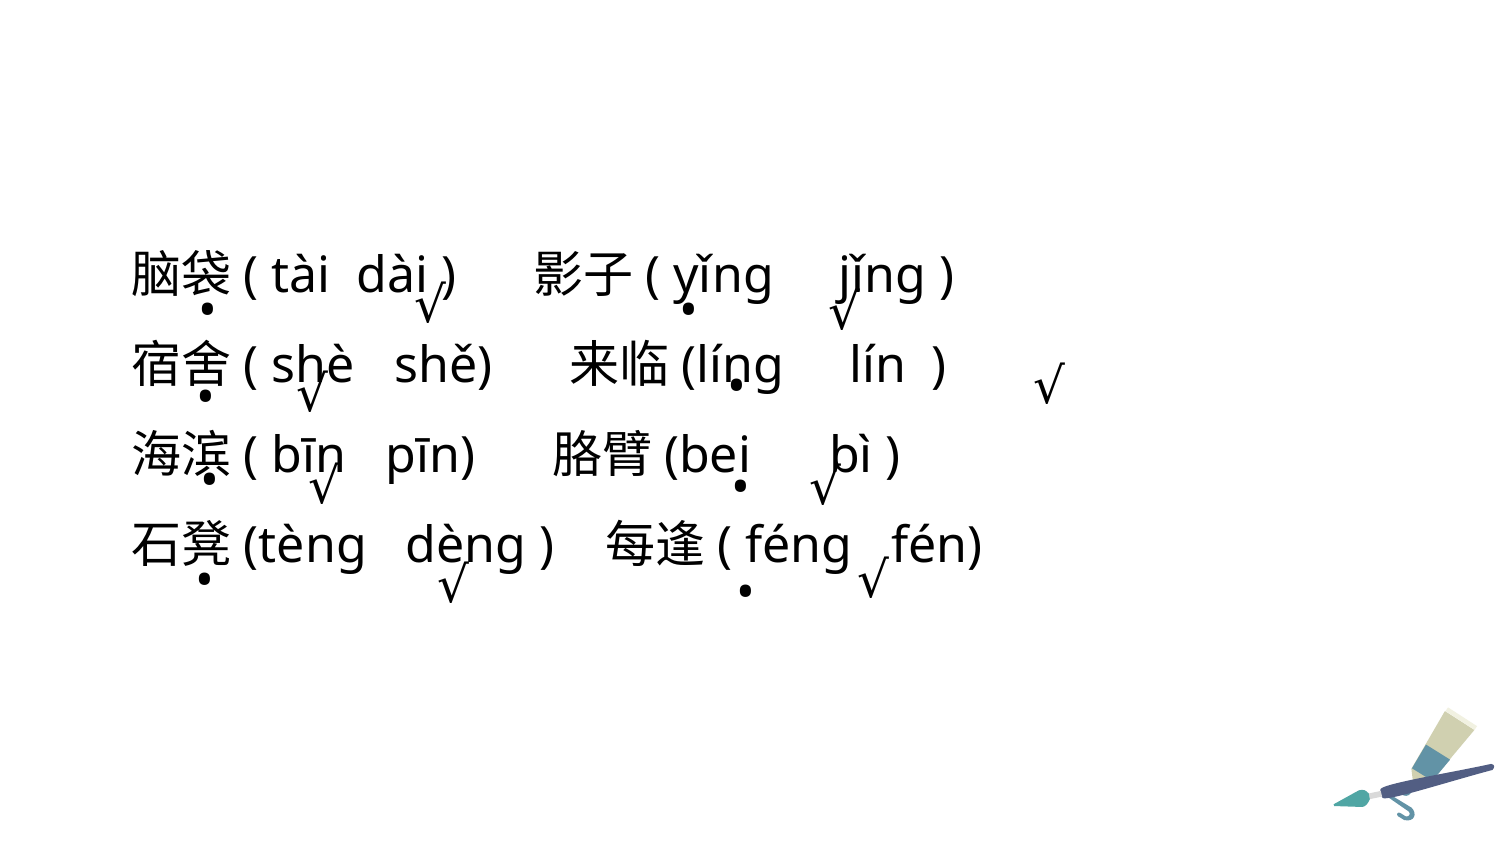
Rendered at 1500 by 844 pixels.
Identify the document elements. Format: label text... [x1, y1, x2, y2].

text_box • [664, 270, 713, 346]
text_box √ [1018, 346, 1081, 422]
text_box • [185, 439, 234, 515]
text_box • [181, 539, 230, 615]
text_box √ [843, 539, 905, 615]
text_box √ [293, 446, 355, 521]
text_box • [721, 552, 770, 627]
text_box √ [814, 272, 876, 348]
text_box • [181, 357, 231, 432]
text_box √ [795, 446, 857, 522]
text_box √ [422, 545, 485, 621]
text_box • [712, 346, 761, 422]
text_box • [183, 270, 232, 346]
text_box • [716, 446, 766, 522]
text_box √ [399, 265, 461, 341]
text_box √ [281, 353, 323, 429]
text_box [1358, 708, 1481, 844]
text_box 脑袋( tài dài ) 影子( yǐng jǐng ) 宿舍( shè shě) 来临(líng lín ) 海滨( bīn pīn) 胳臂(bei bì ) 石凳(tèng dèng ) 每逢( féng fén) [117, 204, 1311, 670]
